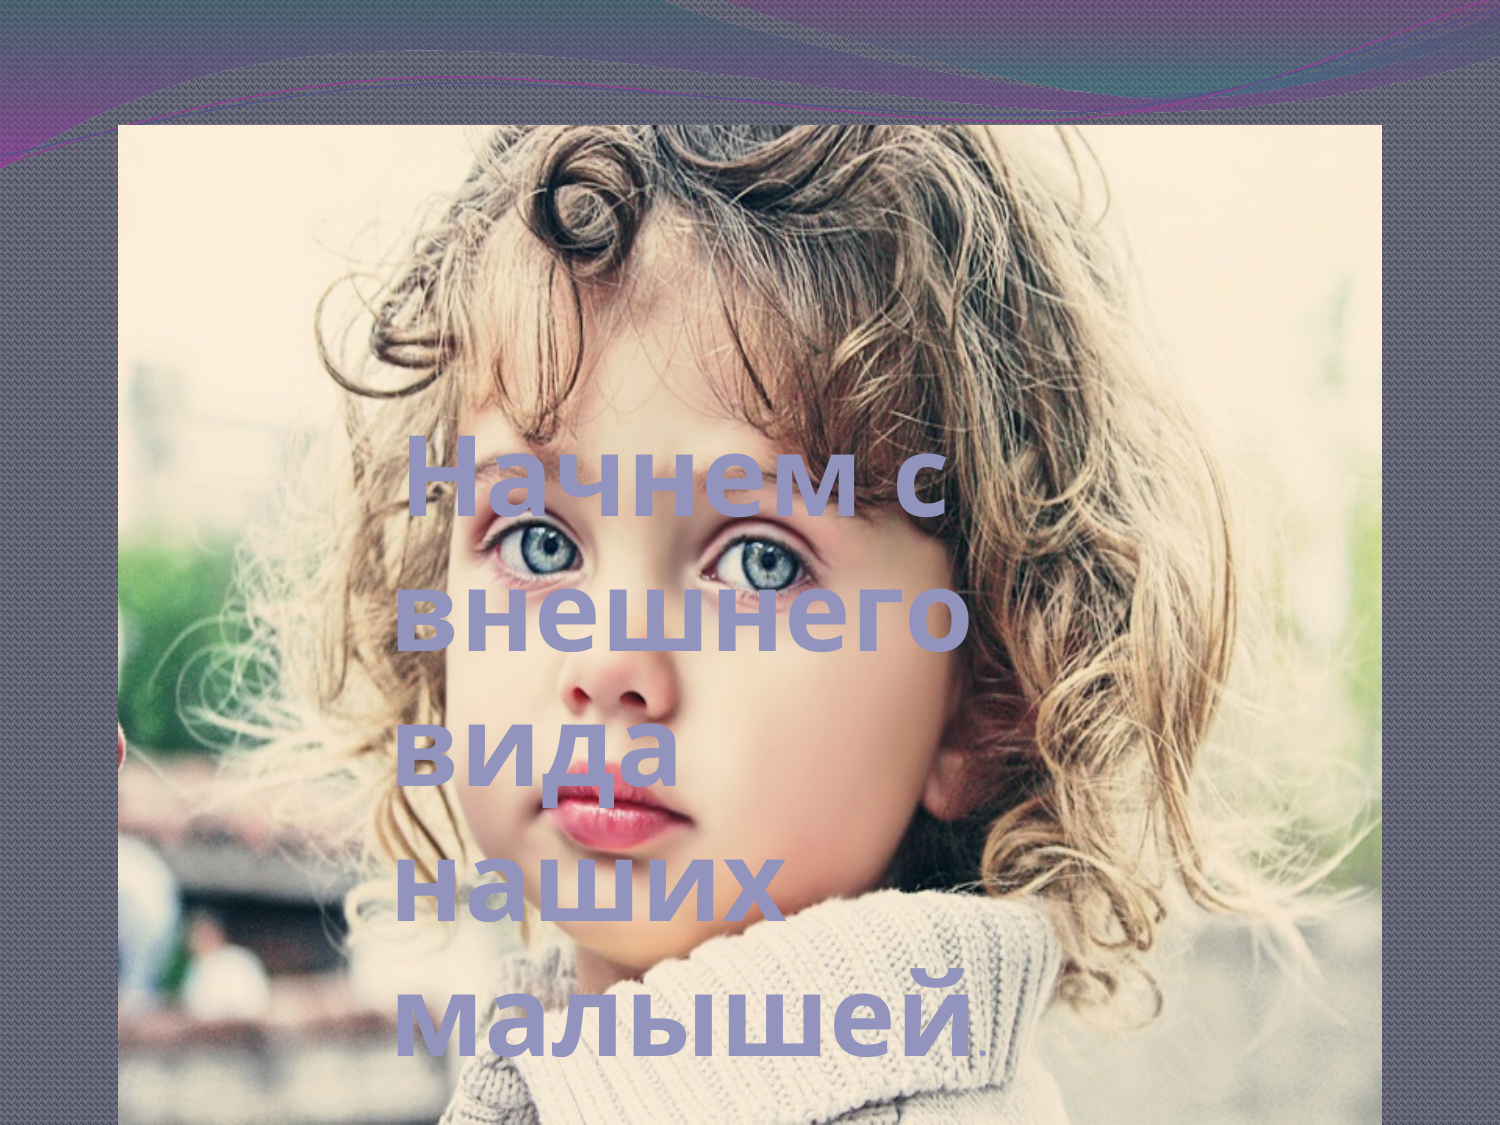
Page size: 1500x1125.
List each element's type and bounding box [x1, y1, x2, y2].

title [74, 0, 1426, 304]
list [118, 125, 1382, 1125]
